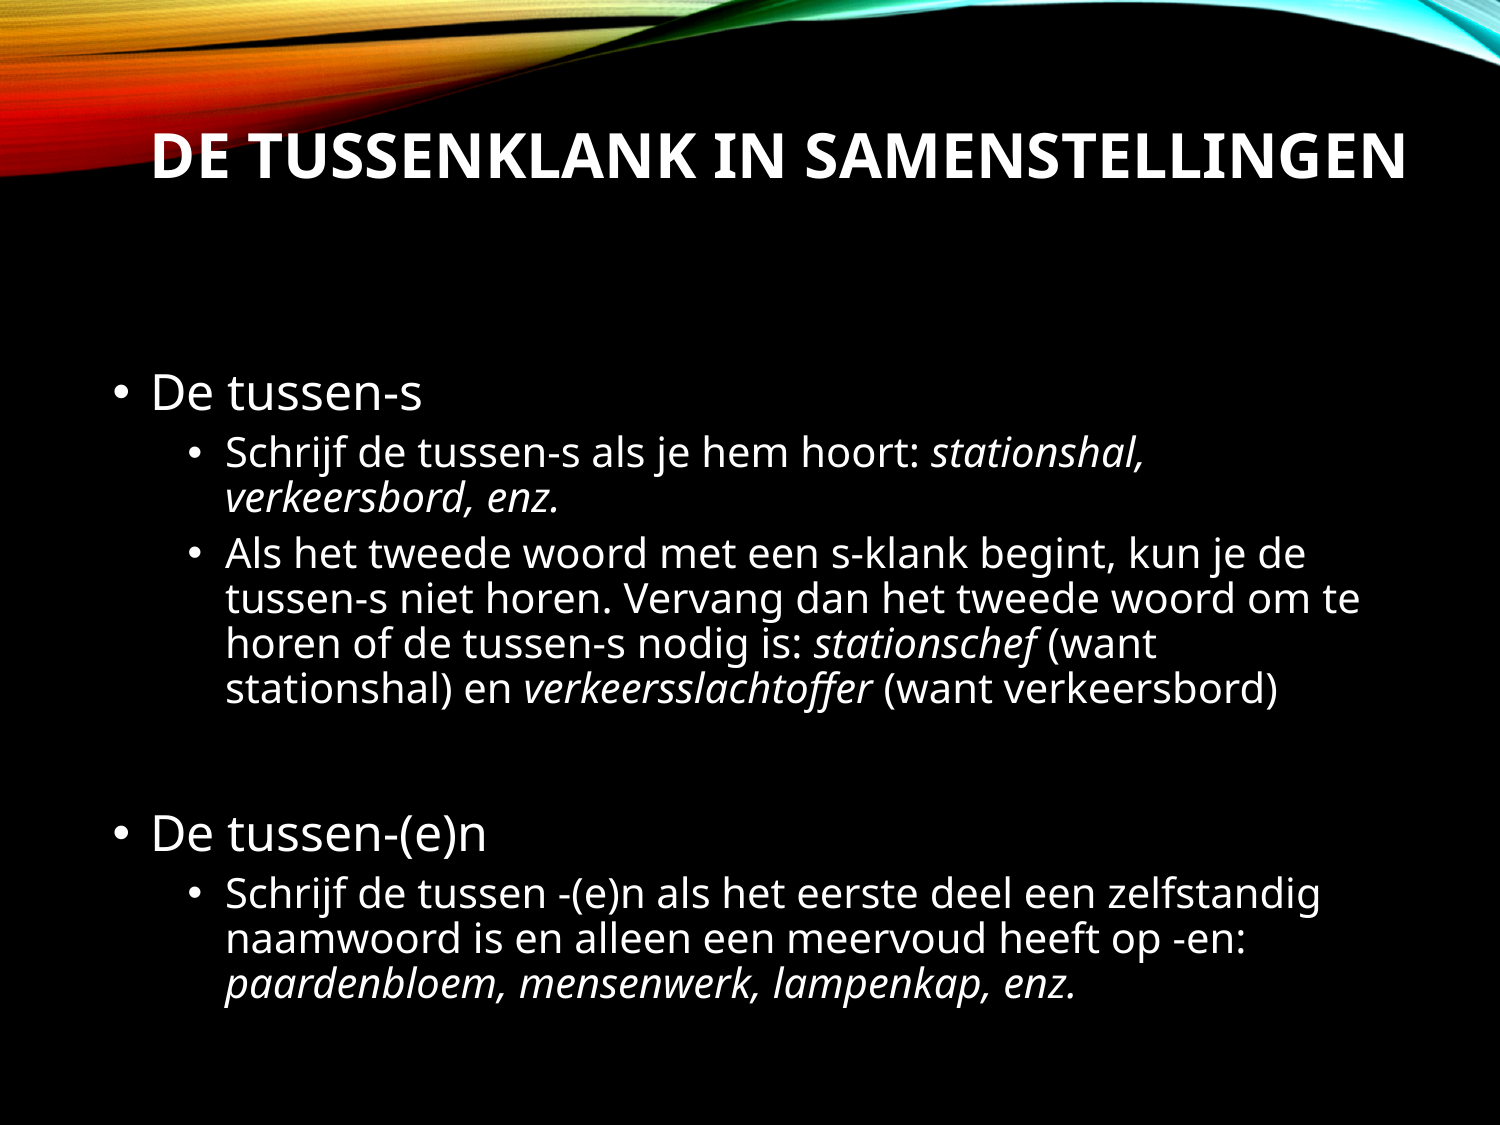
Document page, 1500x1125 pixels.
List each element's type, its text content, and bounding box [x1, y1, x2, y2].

picture [0, 0, 1500, 178]
title De tussenklank in samenstellingen [75, 64, 1425, 253]
list De tussen-s Schrijf de tussen-s als je hem hoort: stationshal, verkeersbord, enz. Als het tweede woord met een s-klank begint, kun je de tussen-s niet horen. Vervang dan het tweede woord om te horen of de tussen-s nodig is: stationschef (want stationshal) en verkeersslachtoffer (want verkeersbord) De tussen-(e)n Schrijf de tussen -(e)n als het eerste deel een zelfstandig naamwoord is en alleen een meervoud heeft op -en: paardenbloem, mensenwerk, lampenkap, enz. [97, 360, 1403, 1028]
